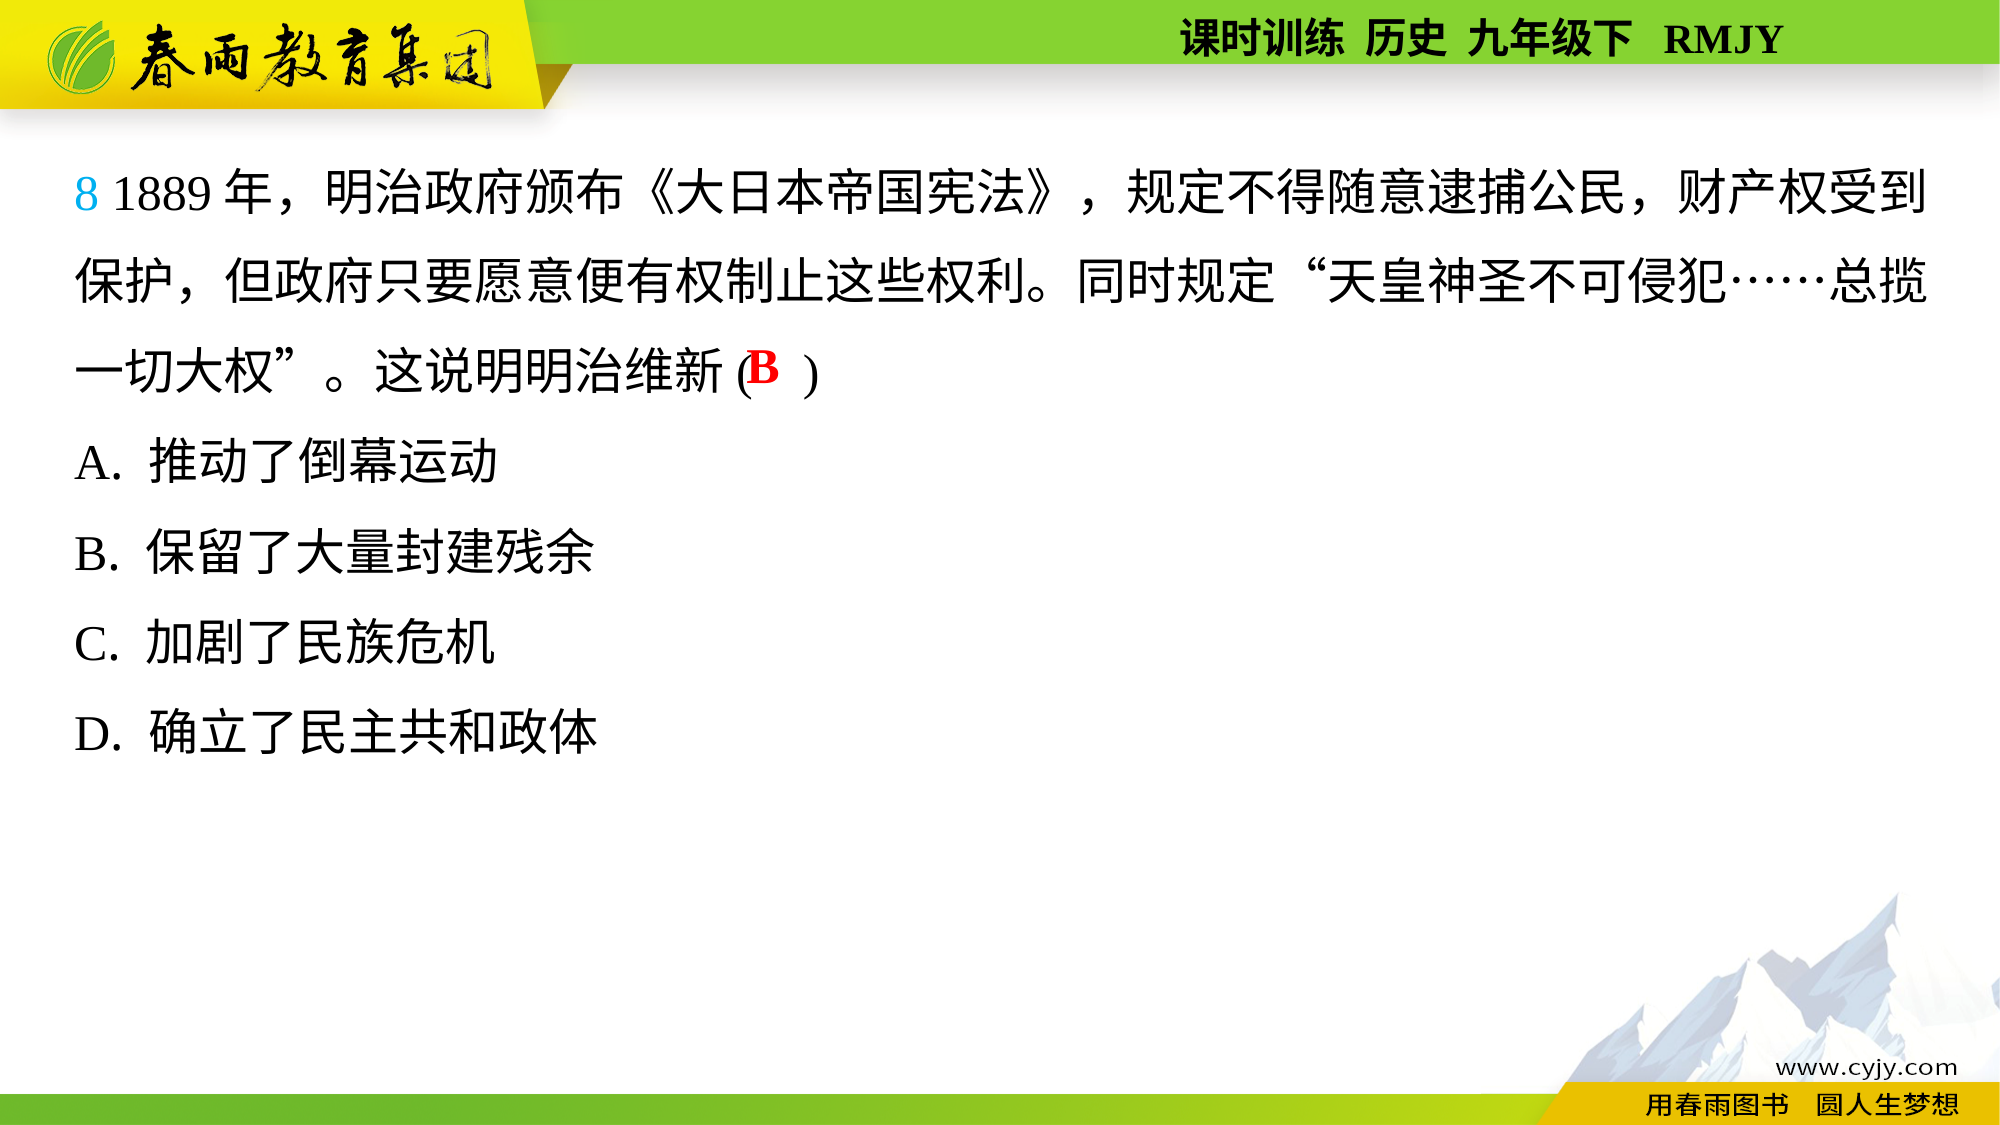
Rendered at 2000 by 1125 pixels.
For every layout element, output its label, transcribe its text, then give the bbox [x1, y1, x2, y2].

text_box B [731, 326, 795, 401]
list 8 1889年，明治政府颁布《大日本帝国宪法》，规定不得随意逮捕公民，财产权受到保护，但政府只要愿意便有权制止这些权利。同时规定“天皇神圣不可侵犯……总揽一切大权”。这说明明治维新( ) A. 推动了倒幕运动 B. 保留了大量封建残余 C. 加剧了民族危机 D. 确立了民主共和政体 [59, 122, 1944, 774]
picture [0, 0, 2000, 1125]
